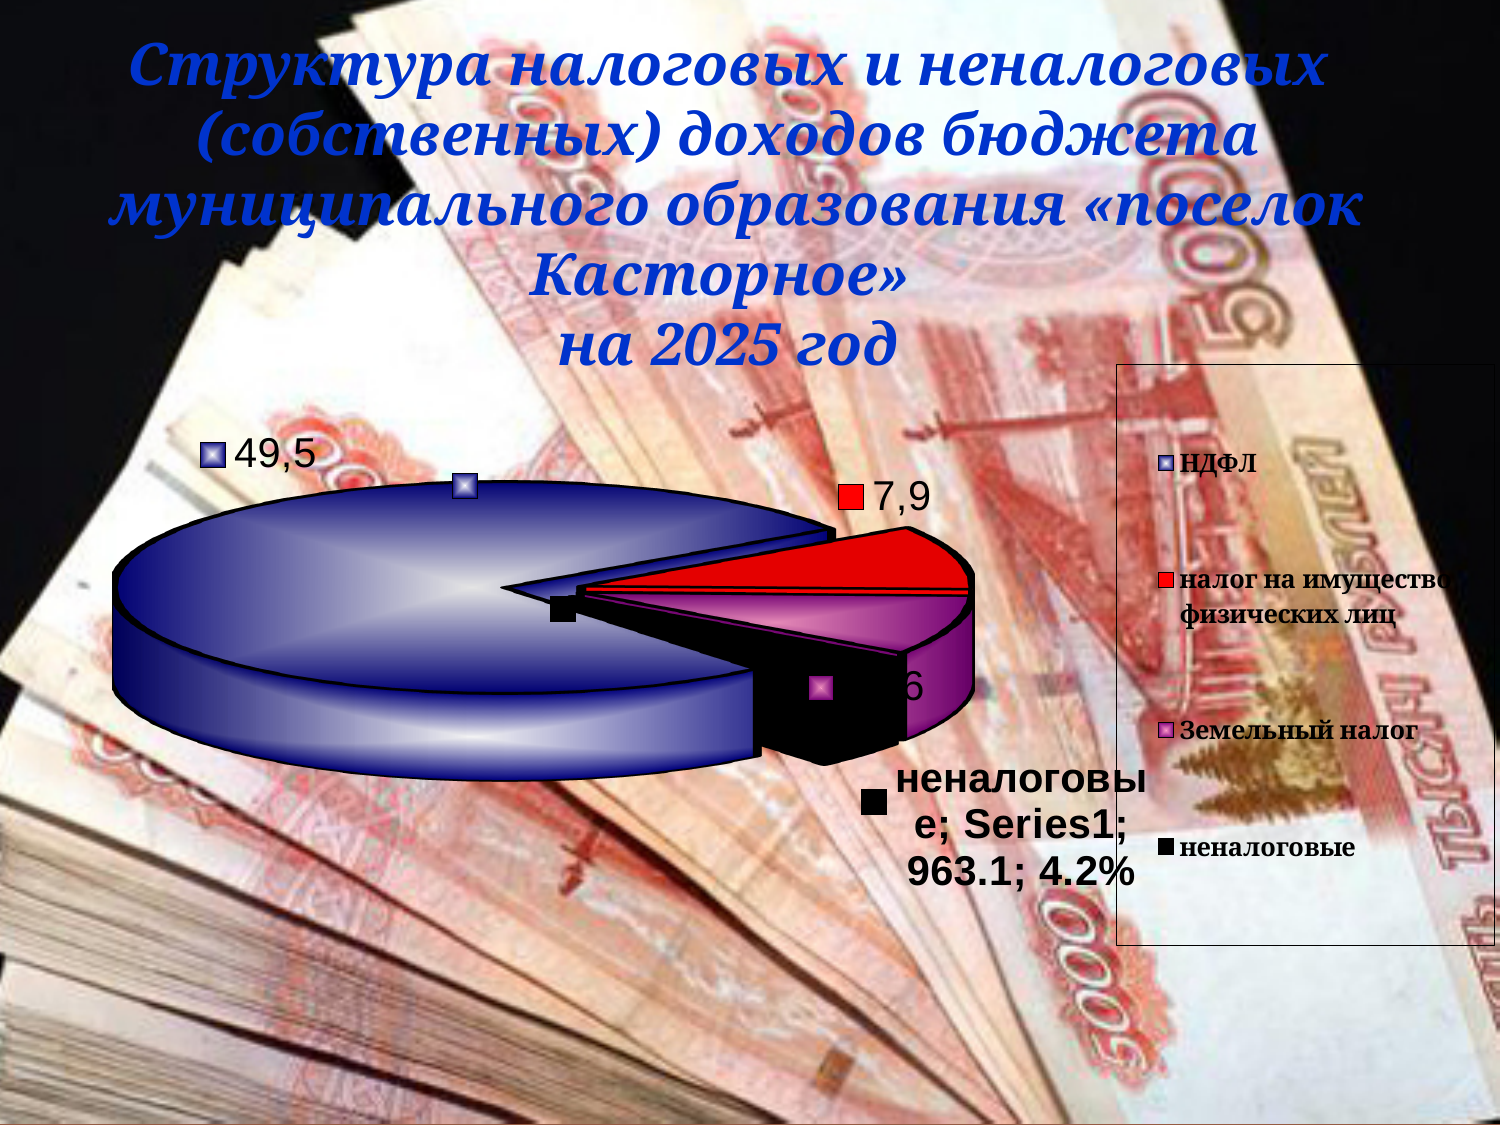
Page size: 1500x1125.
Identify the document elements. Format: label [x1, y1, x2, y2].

picture [0, 1048, 1500, 1125]
picture [0, 0, 1500, 220]
chart [0, 220, 1500, 1048]
